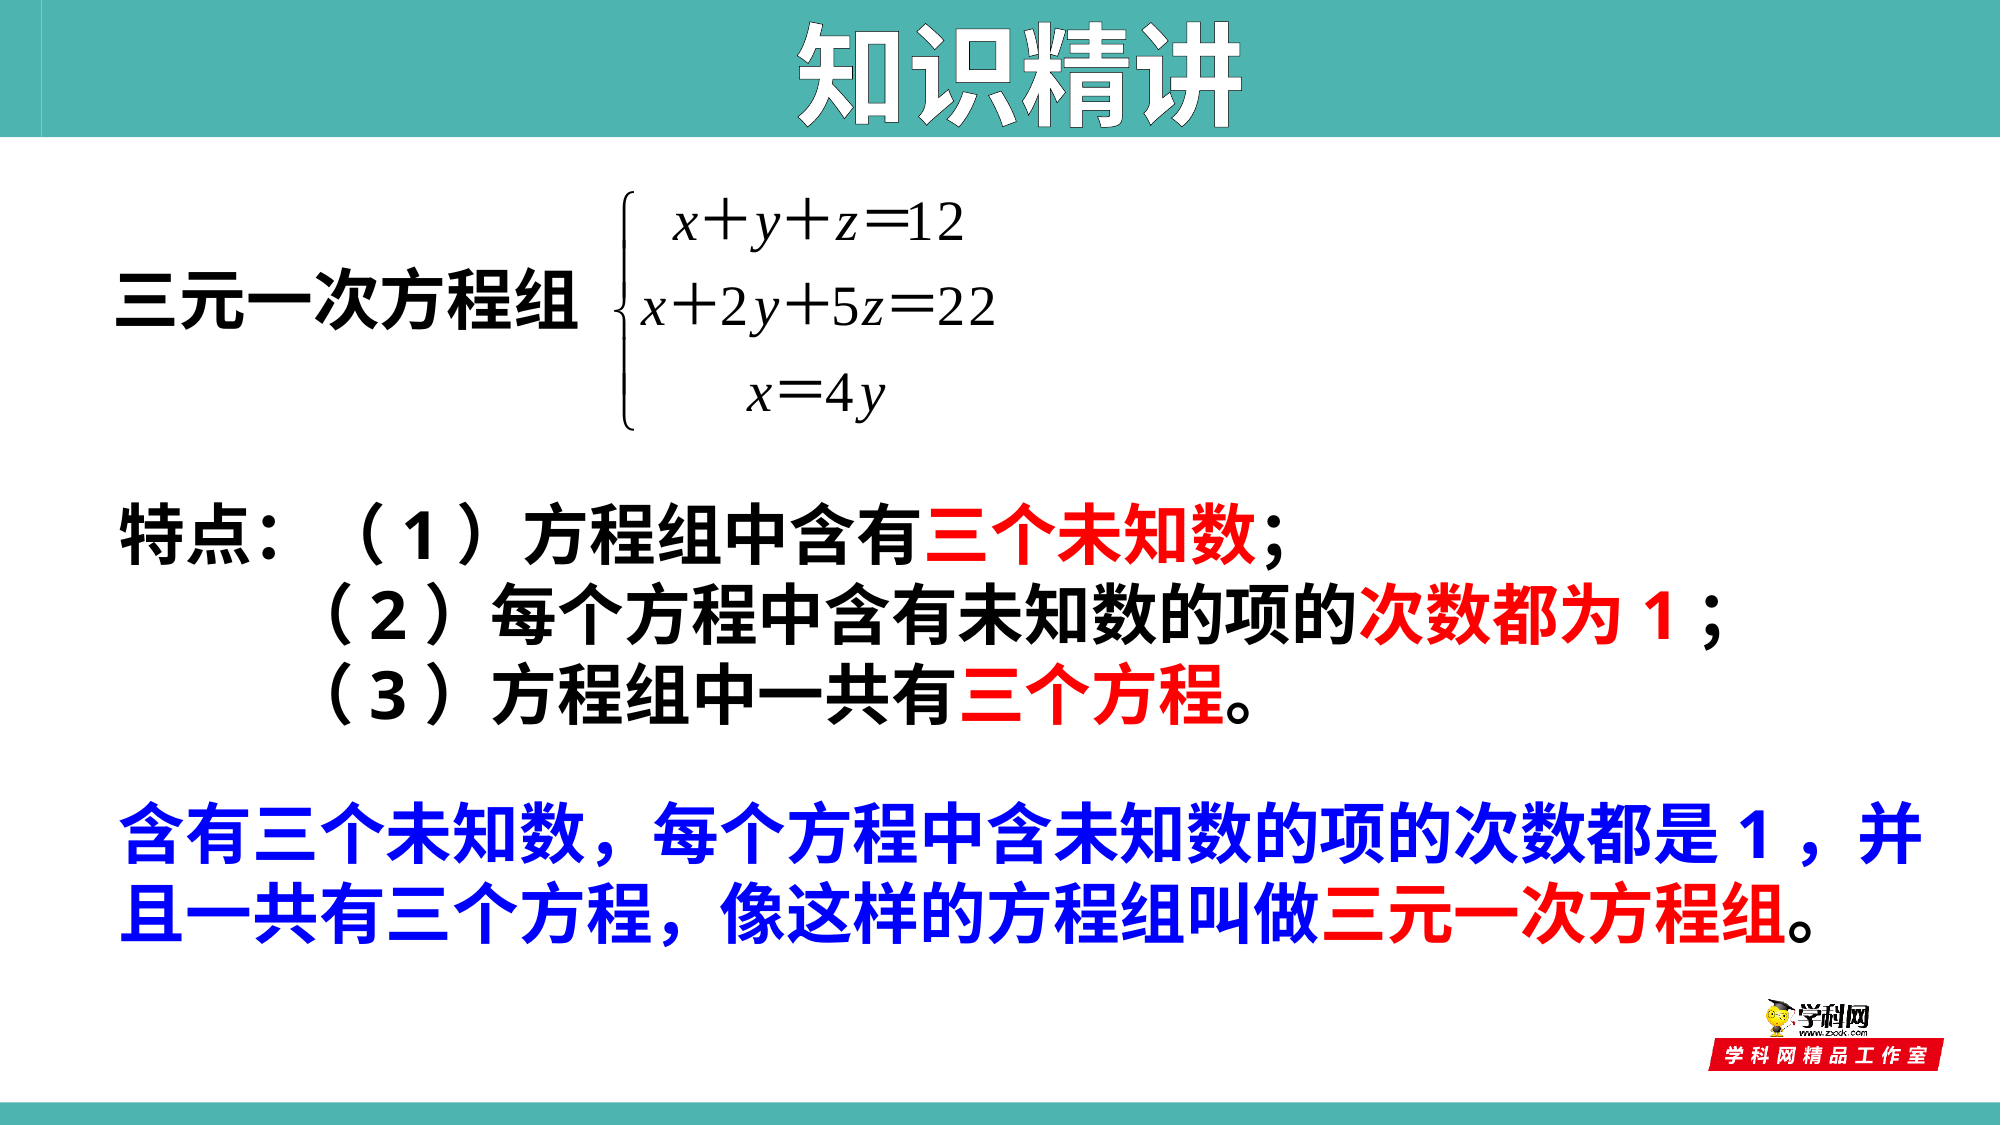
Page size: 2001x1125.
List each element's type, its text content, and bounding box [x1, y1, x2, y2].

picture [1766, 999, 1869, 1037]
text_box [0, 0, 2000, 138]
text_box 特点：（1）方程组中含有三个未知数； （2）每个方程中含有未知数的项的次数都为1； （3）方程组中一共有三个方程。 [104, 485, 1999, 741]
text_box 含有三个未知数，每个方程中含未知数的项的次数都是1，并且一共有三个方程，像这样的方程组叫做三元一次方程组。 [104, 784, 1956, 960]
text_box 三元一次方程组 [98, 250, 595, 346]
picture [1708, 1038, 1944, 1071]
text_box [601, 178, 1006, 445]
text_box [0, 1100, 2000, 1125]
